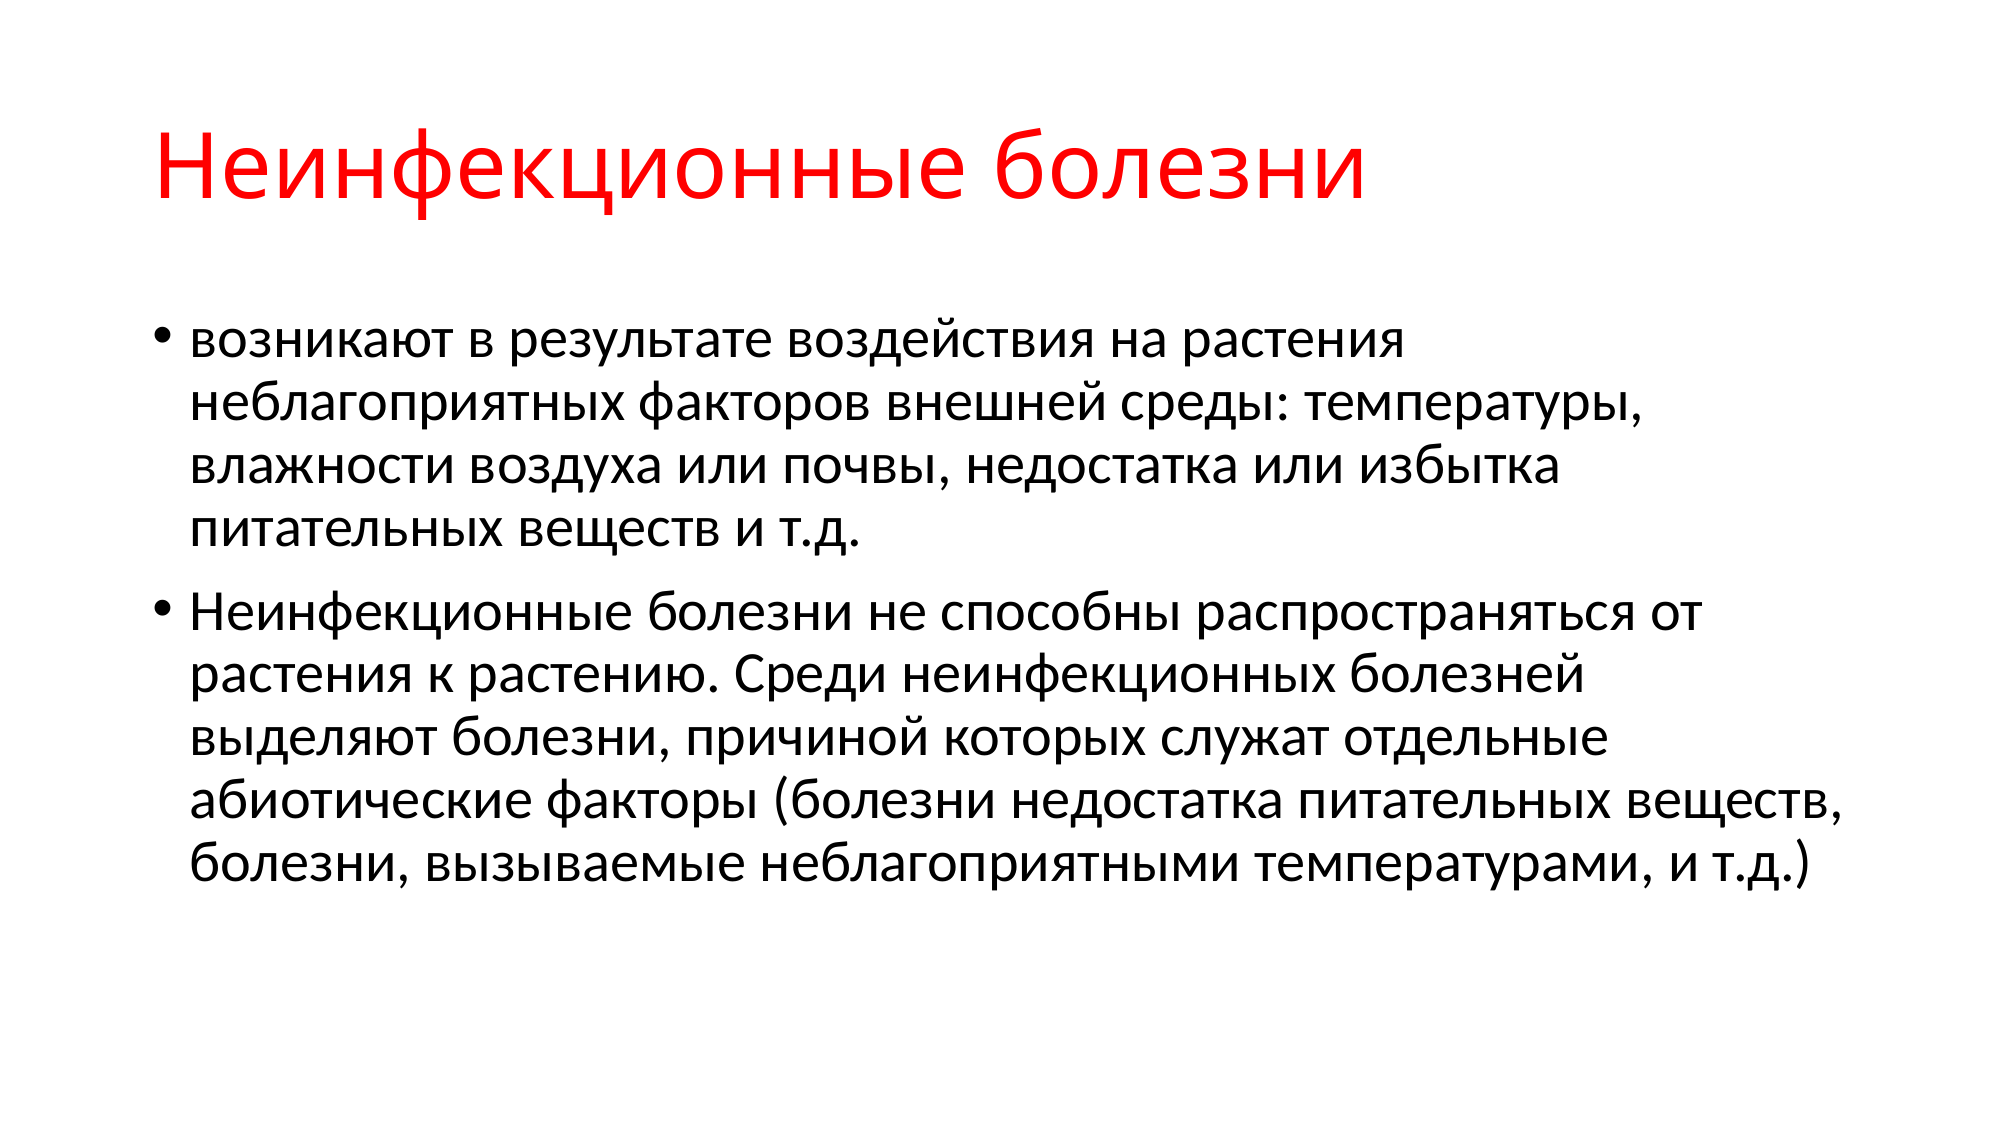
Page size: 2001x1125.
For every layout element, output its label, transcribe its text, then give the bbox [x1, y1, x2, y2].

title Неинфекционные болезни [137, 59, 1863, 278]
list возникают в результате воздействия на растения неблагоприятных факторов внешней среды: температуры, влажности воздуха или почвы, недостатка или избытка питательных веществ и т.д. Неинфекционные болезни не способны распространяться от растения к растению. Среди неинфекционных болезней выделяют болезни, причиной которых служат отдельные абиотические факторы (болезни недостатка питательных веществ, болезни, вызываемые неблагоприятными температурами, и т.д.) [137, 299, 1863, 1014]
